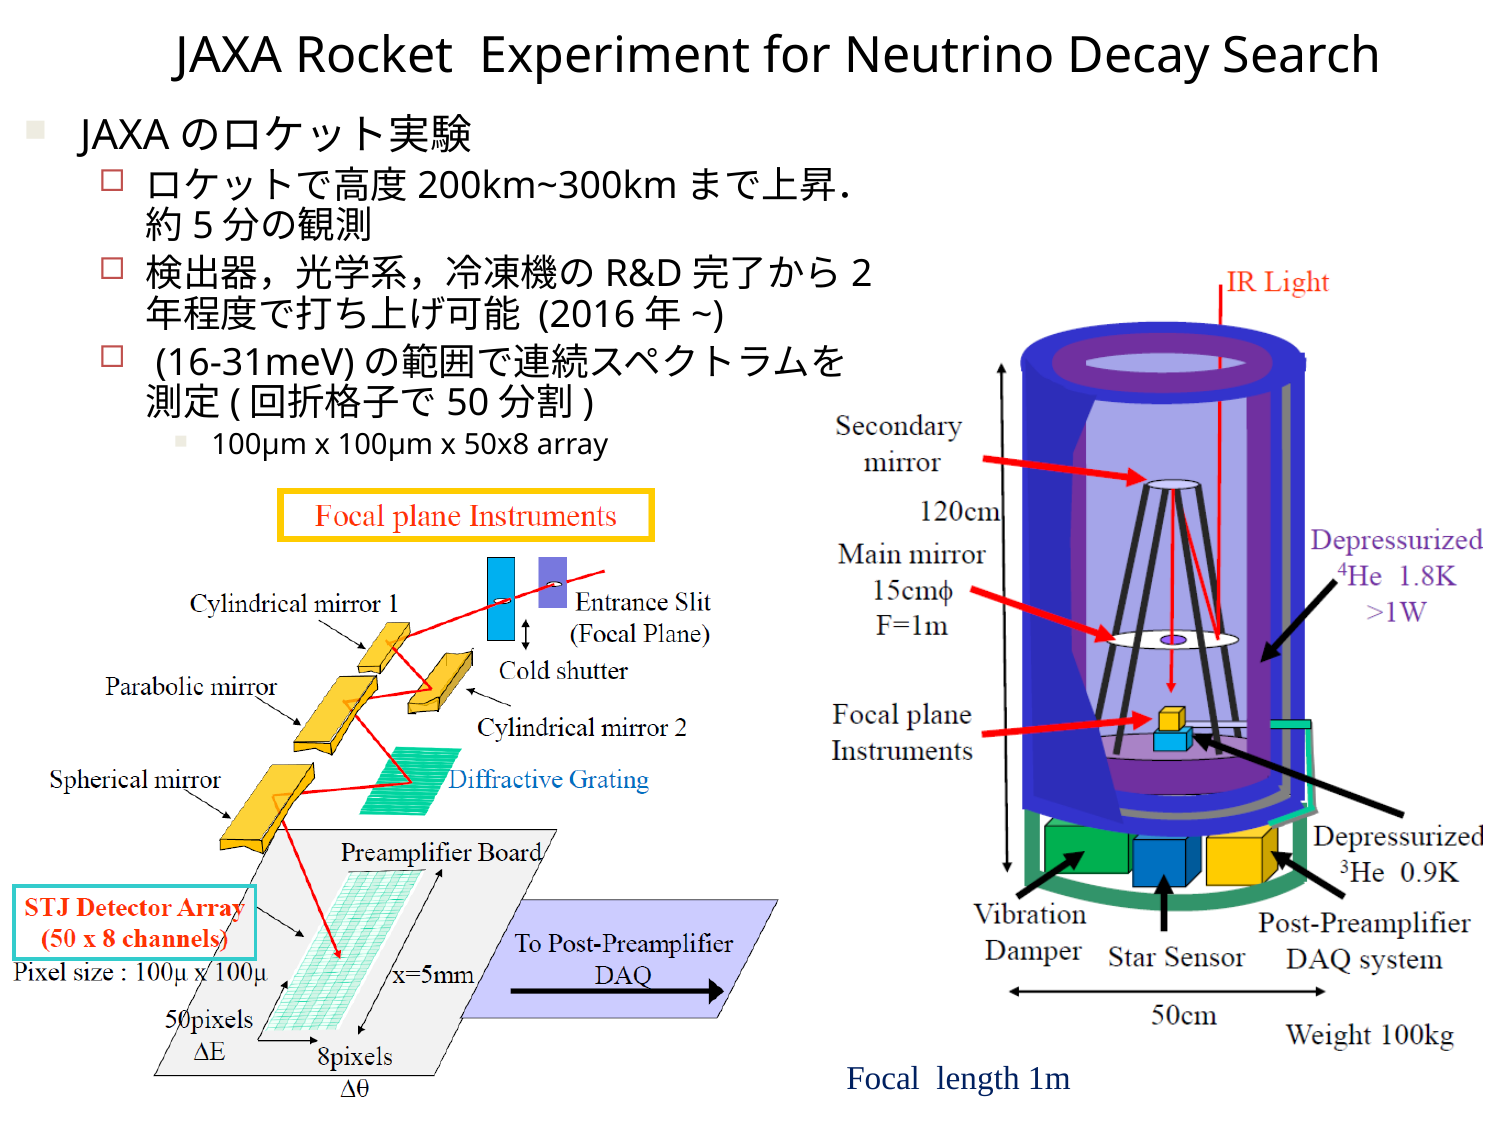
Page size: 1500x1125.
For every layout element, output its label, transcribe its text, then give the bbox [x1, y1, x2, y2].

picture [4, 481, 790, 1098]
title JAXA Rocket Experiment for Neutrino Decay Search [122, 7, 1436, 97]
text_box Focal length 1m [831, 1060, 1183, 1104]
picture [820, 255, 1483, 1053]
